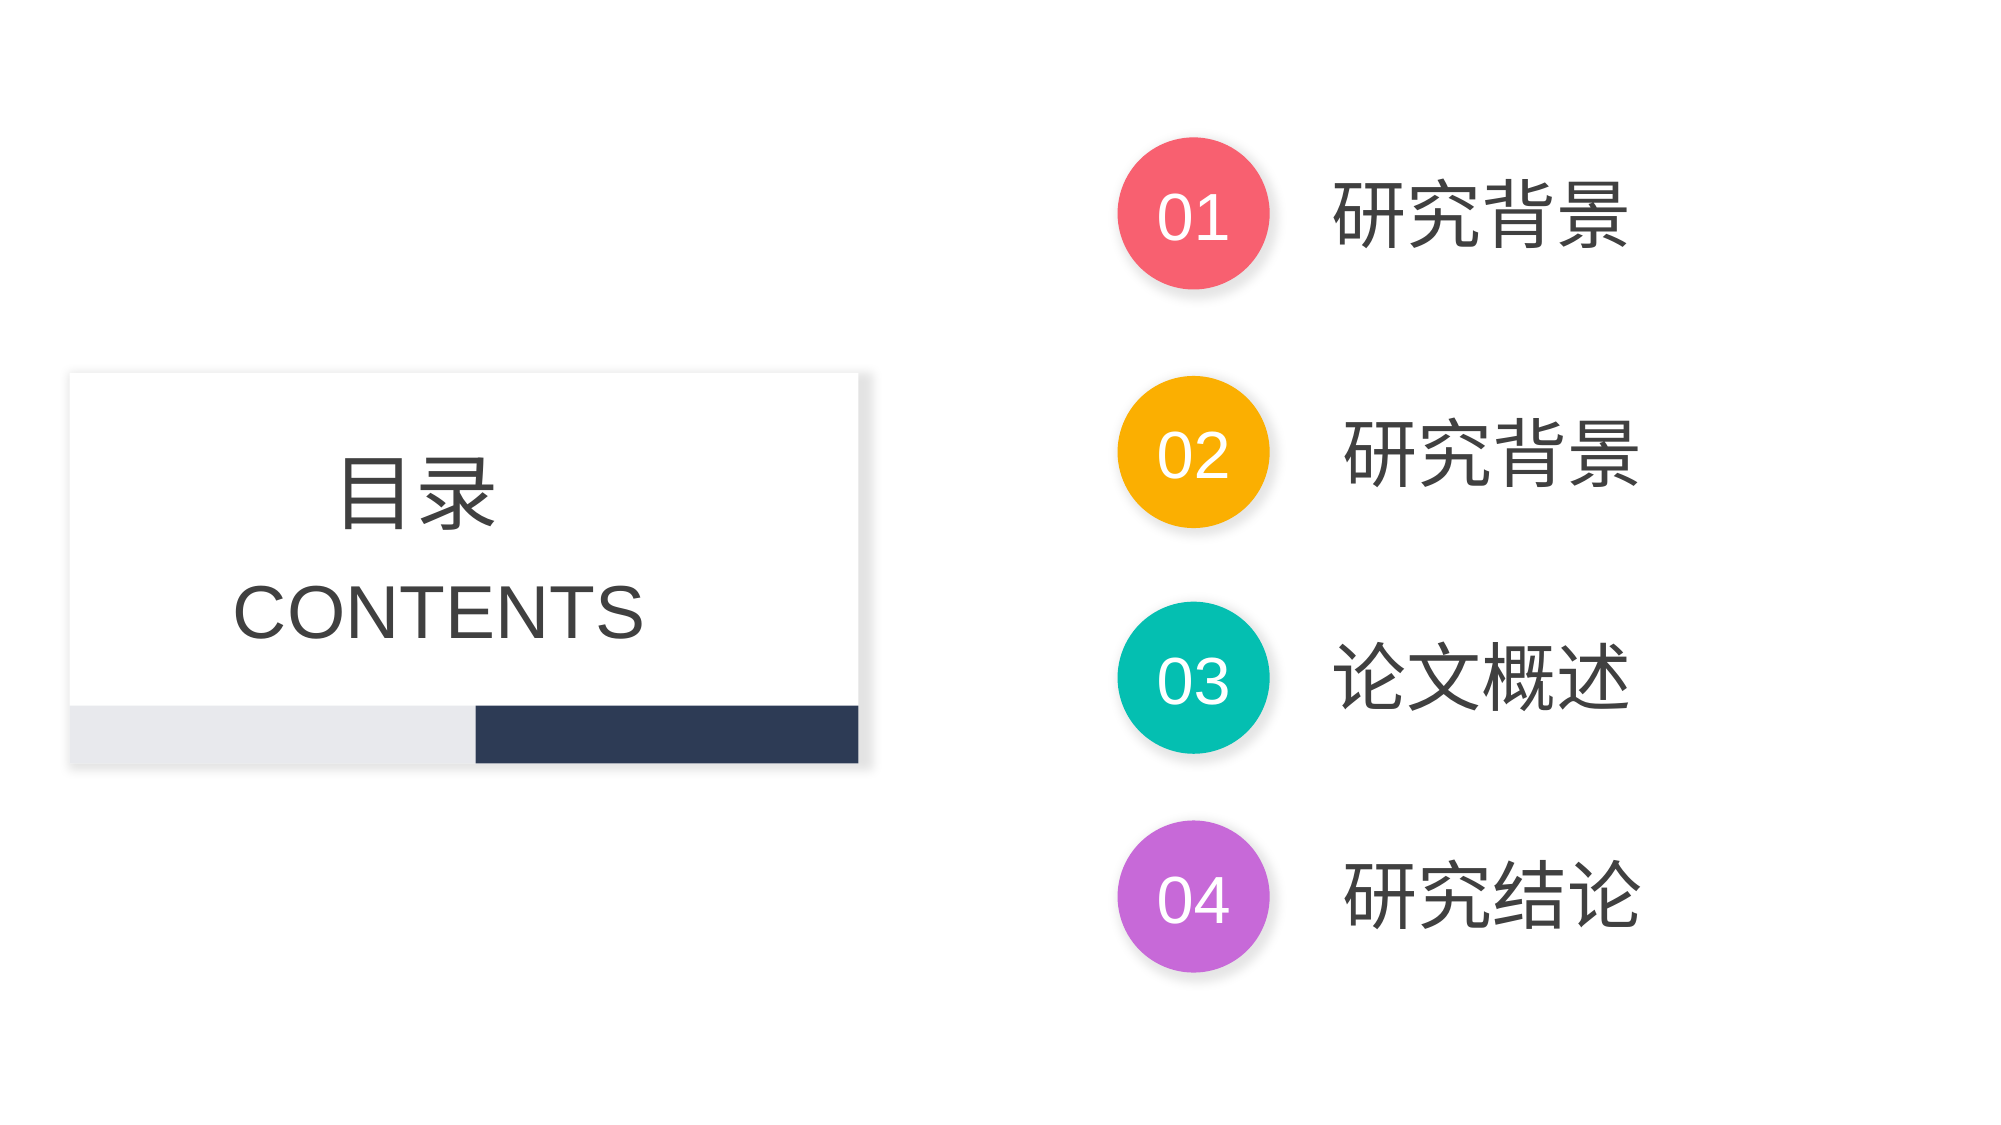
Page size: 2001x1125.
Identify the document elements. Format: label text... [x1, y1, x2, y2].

text_box 研究背景 [1316, 160, 1719, 266]
text_box 研究背景 [1327, 398, 1731, 504]
text_box 02 [1116, 374, 1271, 530]
text_box 03 [1116, 600, 1271, 755]
text_box 论文概述 [1316, 622, 1719, 728]
text_box 01 [1116, 136, 1271, 291]
text_box 04 [1116, 819, 1271, 974]
text_box 研究结论 [1327, 841, 1731, 947]
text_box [69, 372, 859, 764]
